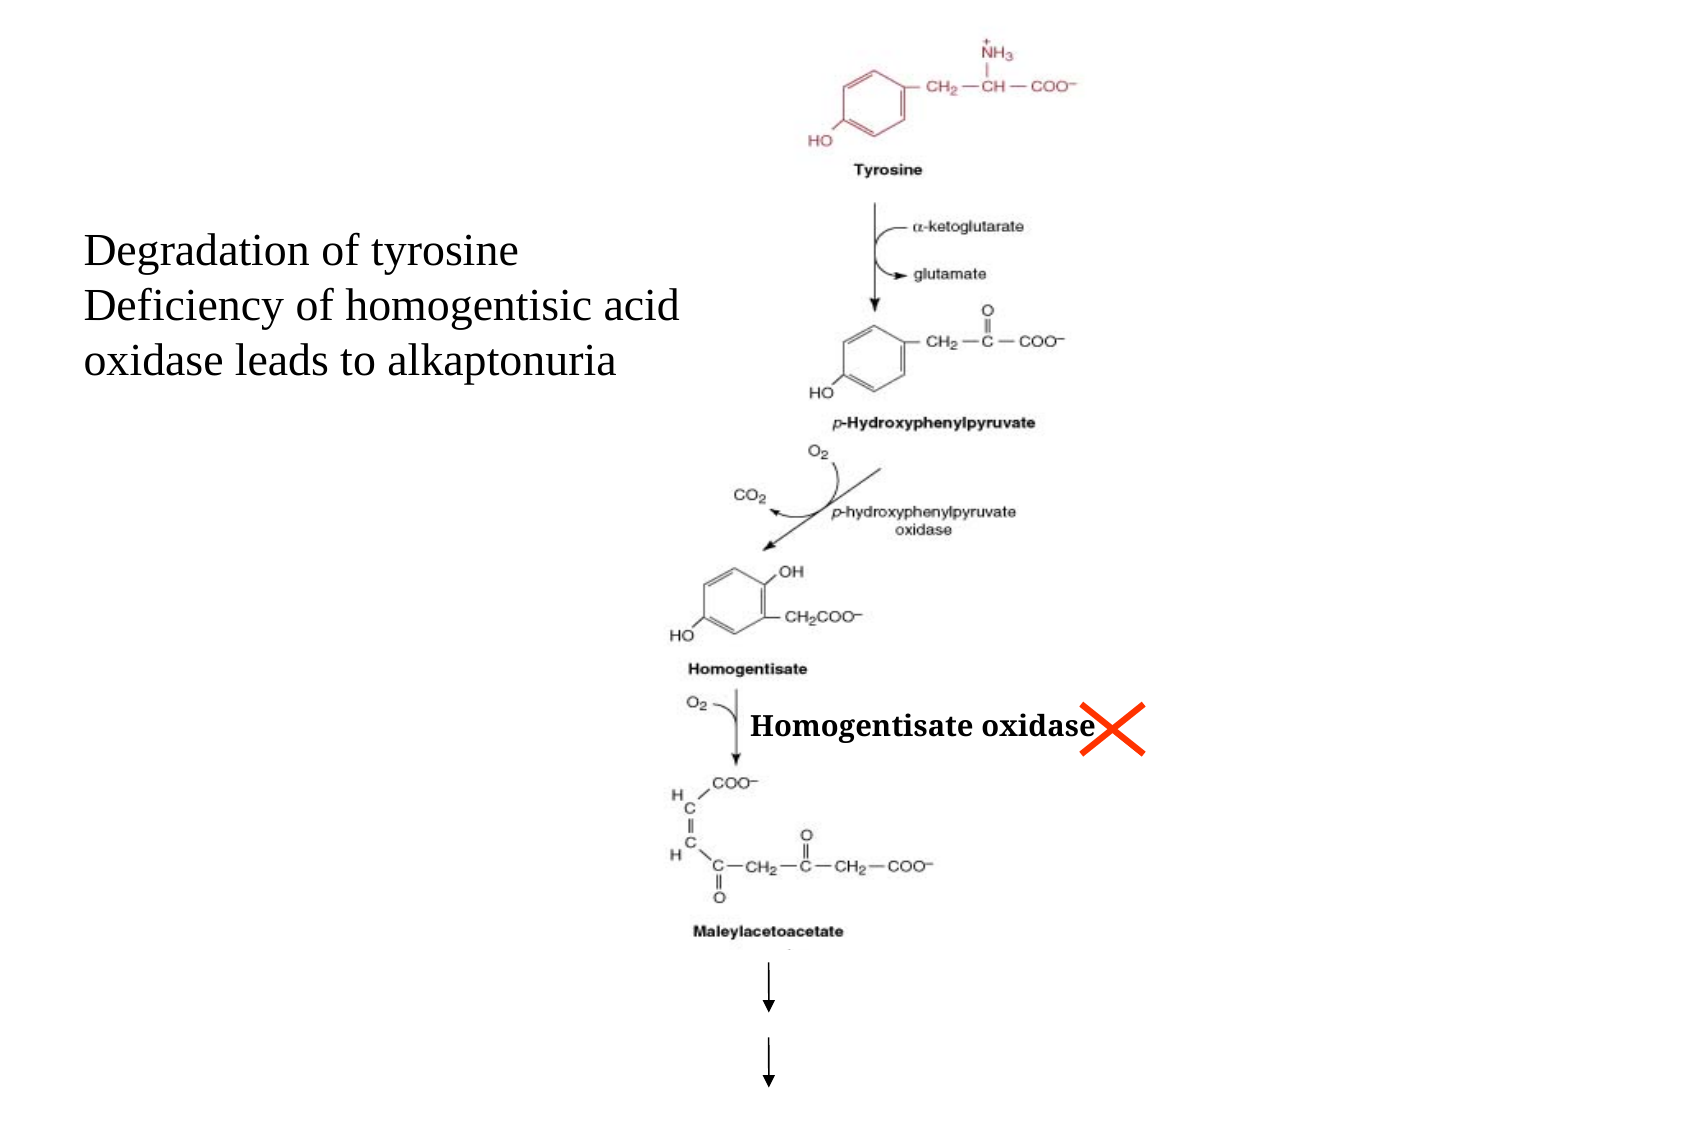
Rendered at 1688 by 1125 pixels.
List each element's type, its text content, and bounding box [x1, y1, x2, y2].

picture [510, 16, 1165, 951]
text_box [762, 1037, 775, 1088]
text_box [1080, 703, 1144, 755]
text_box Degradation of tyrosine Deficiency of homogentisic acid oxidase leads to alkaptonuria [68, 212, 505, 388]
text_box [762, 962, 775, 1013]
